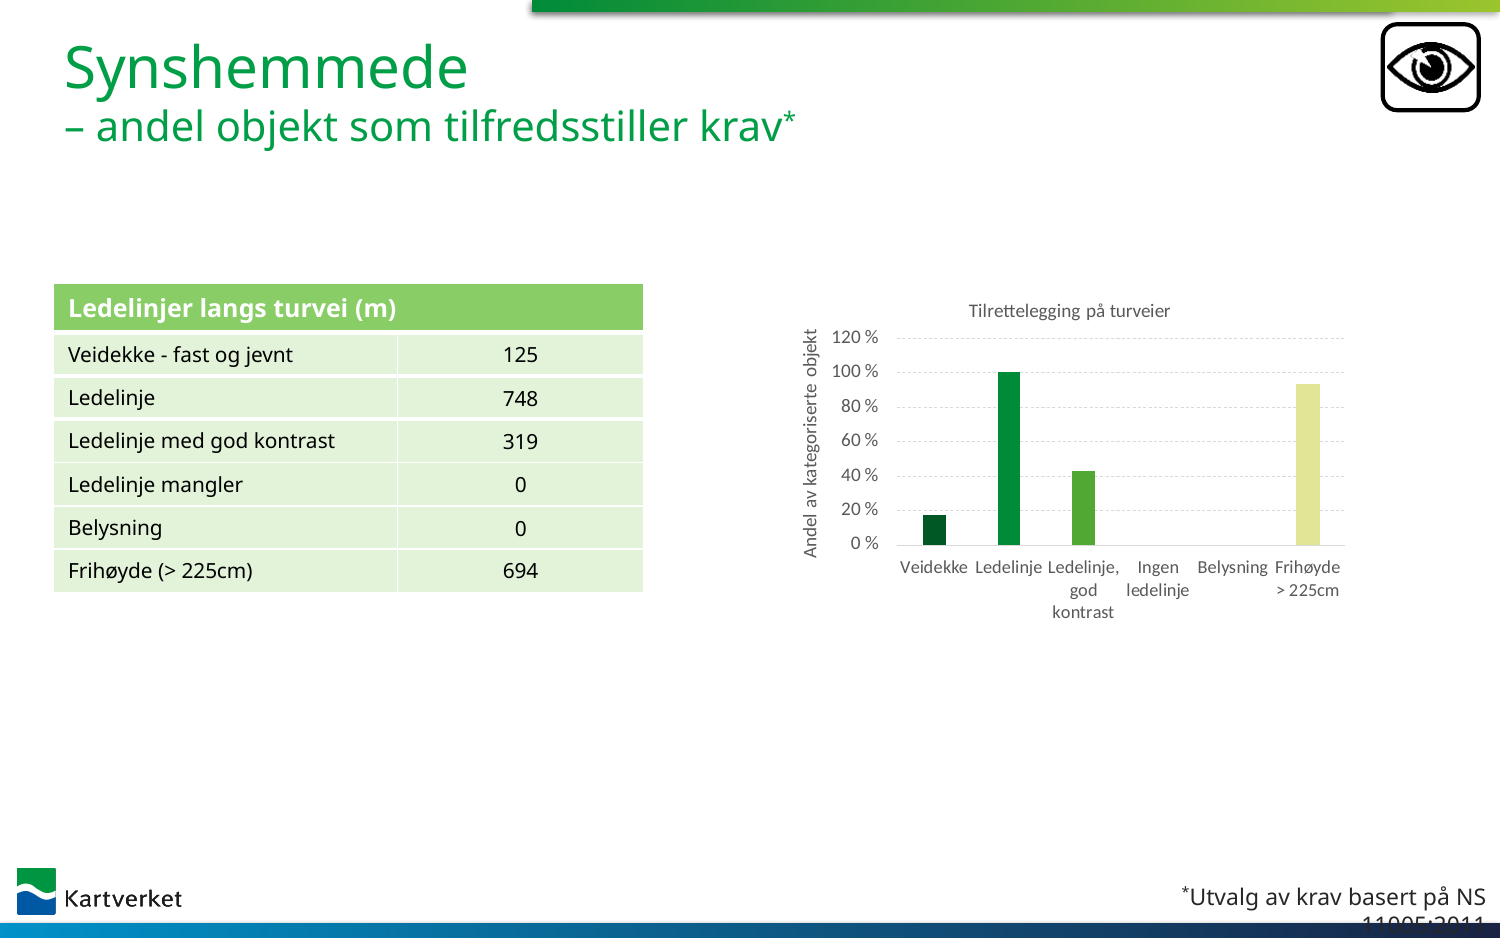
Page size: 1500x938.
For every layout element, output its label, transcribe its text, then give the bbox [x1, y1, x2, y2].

text_box Synshemmede – andel objekt som tilfredsstiller krav* [49, 24, 1431, 158]
table_cell Ledelinje med god kontrast [54, 421, 397, 462]
table_cell 694 [398, 550, 643, 592]
table_cell 319 [398, 421, 643, 462]
table_cell Frihøyde (> 225cm) [54, 550, 397, 592]
table_cell 0 [398, 463, 643, 505]
table_cell Ledelinje [54, 378, 397, 417]
table_cell 0 [398, 507, 643, 548]
table_cell 125 [398, 335, 643, 374]
text_box *Utvalg av krav basert på NS 11005:2011 [1068, 873, 1500, 938]
table_cell Veidekke - fast og jevnt [54, 335, 397, 374]
picture [791, 291, 1348, 630]
table_cell Belysning [54, 507, 397, 548]
table_header Ledelinjer langs turvei (m) [54, 284, 643, 330]
table_cell Ledelinje mangler [54, 463, 397, 505]
table_cell 748 [398, 378, 643, 417]
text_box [1382, 24, 1480, 111]
